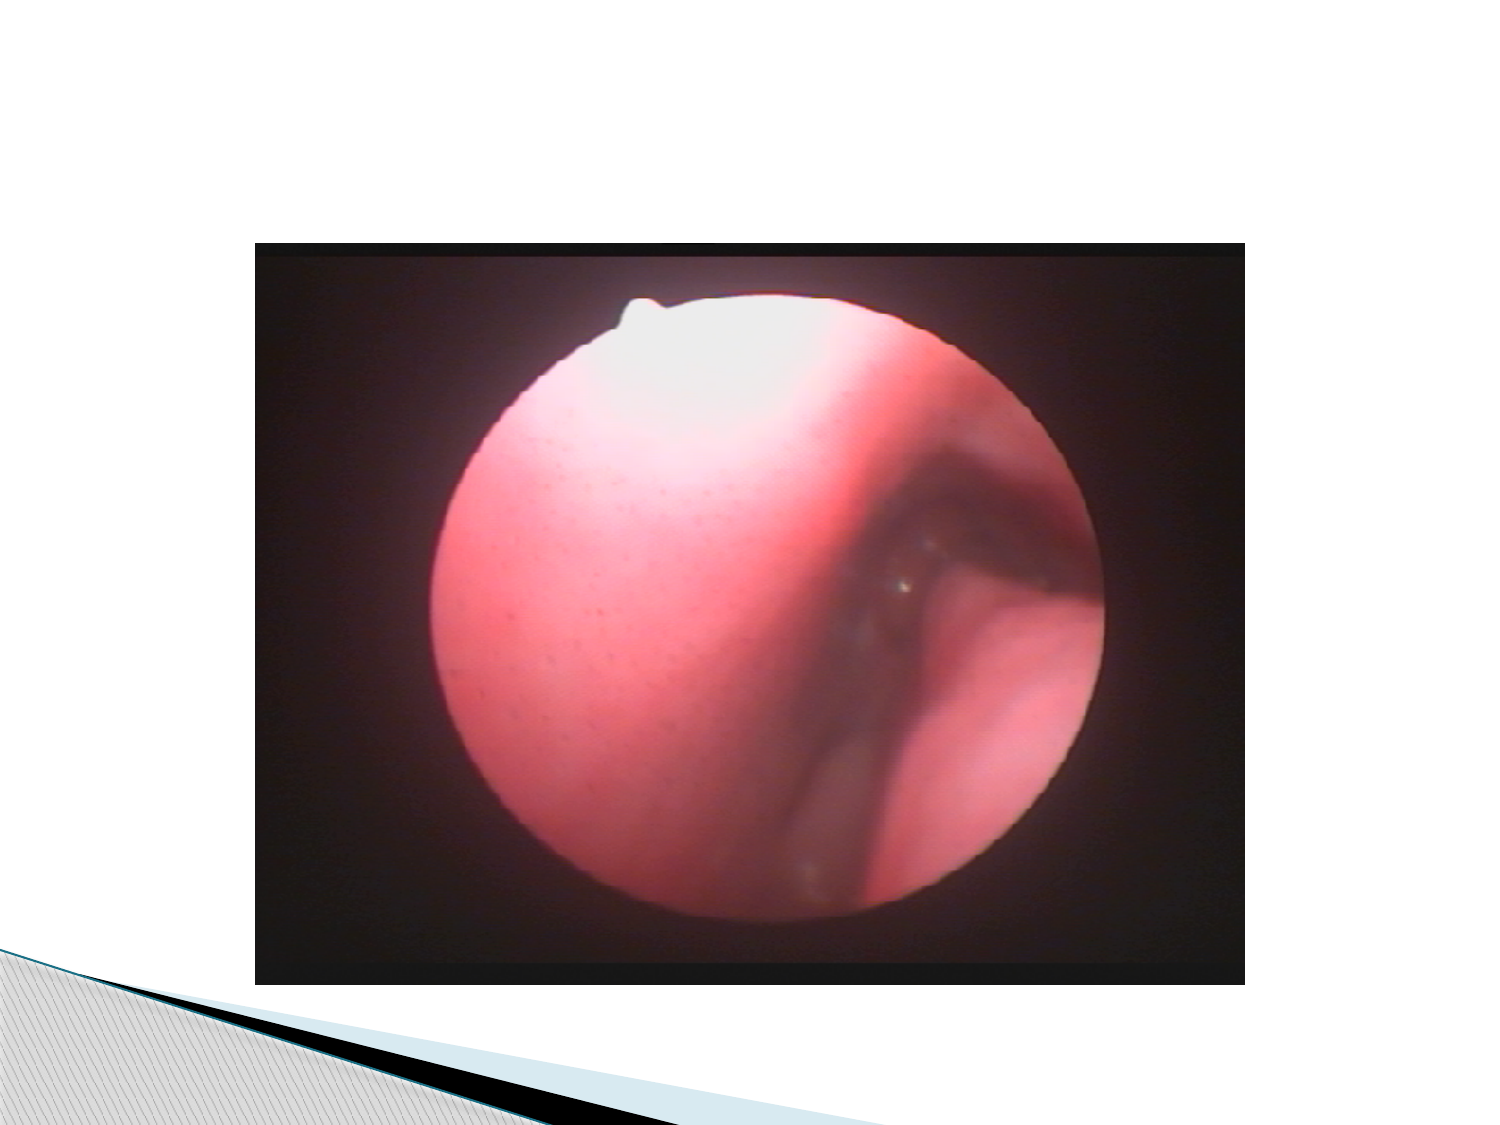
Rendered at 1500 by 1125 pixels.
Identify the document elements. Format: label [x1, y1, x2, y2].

list [254, 242, 1246, 986]
